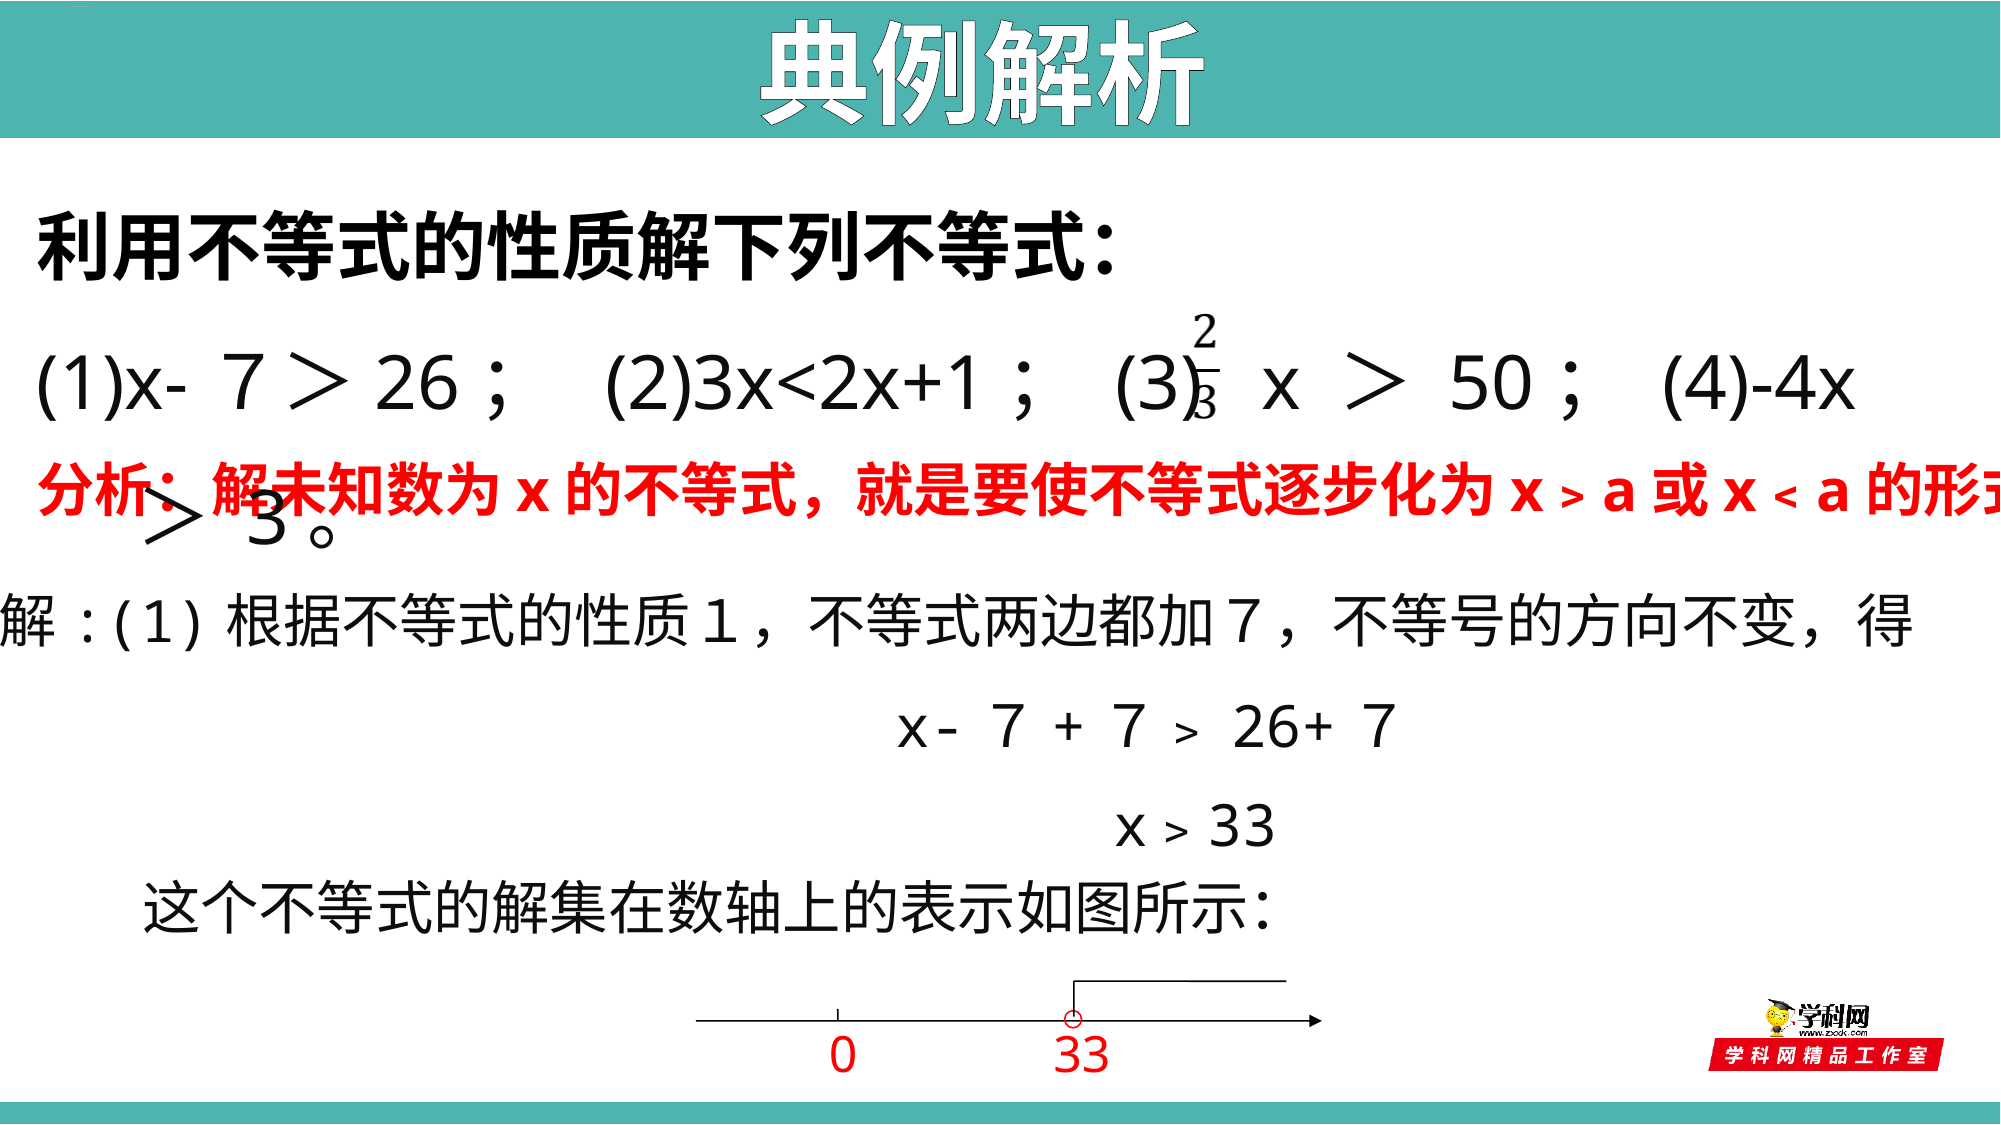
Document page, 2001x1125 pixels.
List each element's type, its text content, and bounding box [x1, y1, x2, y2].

picture [0, 1, 2001, 1124]
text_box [695, 949, 1429, 1091]
text_box 分析：解未知数为x的不等式，就是要使不等式逐步化为x﹥a或x﹤a的形式。 [21, 411, 2000, 531]
text_box 典例解析 [742, 0, 1223, 146]
picture [279, 531, 312, 541]
picture [156, 531, 277, 541]
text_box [21, 147, 1978, 421]
text_box 这个不等式的解集在数轴上的表示如图所示： [127, 863, 1353, 1019]
picture [314, 531, 329, 541]
text_box 解:(1)根据不等式的性质１，不等式两边都加７，不等号的方向不变，得 x-７+７﹥26+７ x﹥33 [0, 541, 1986, 866]
